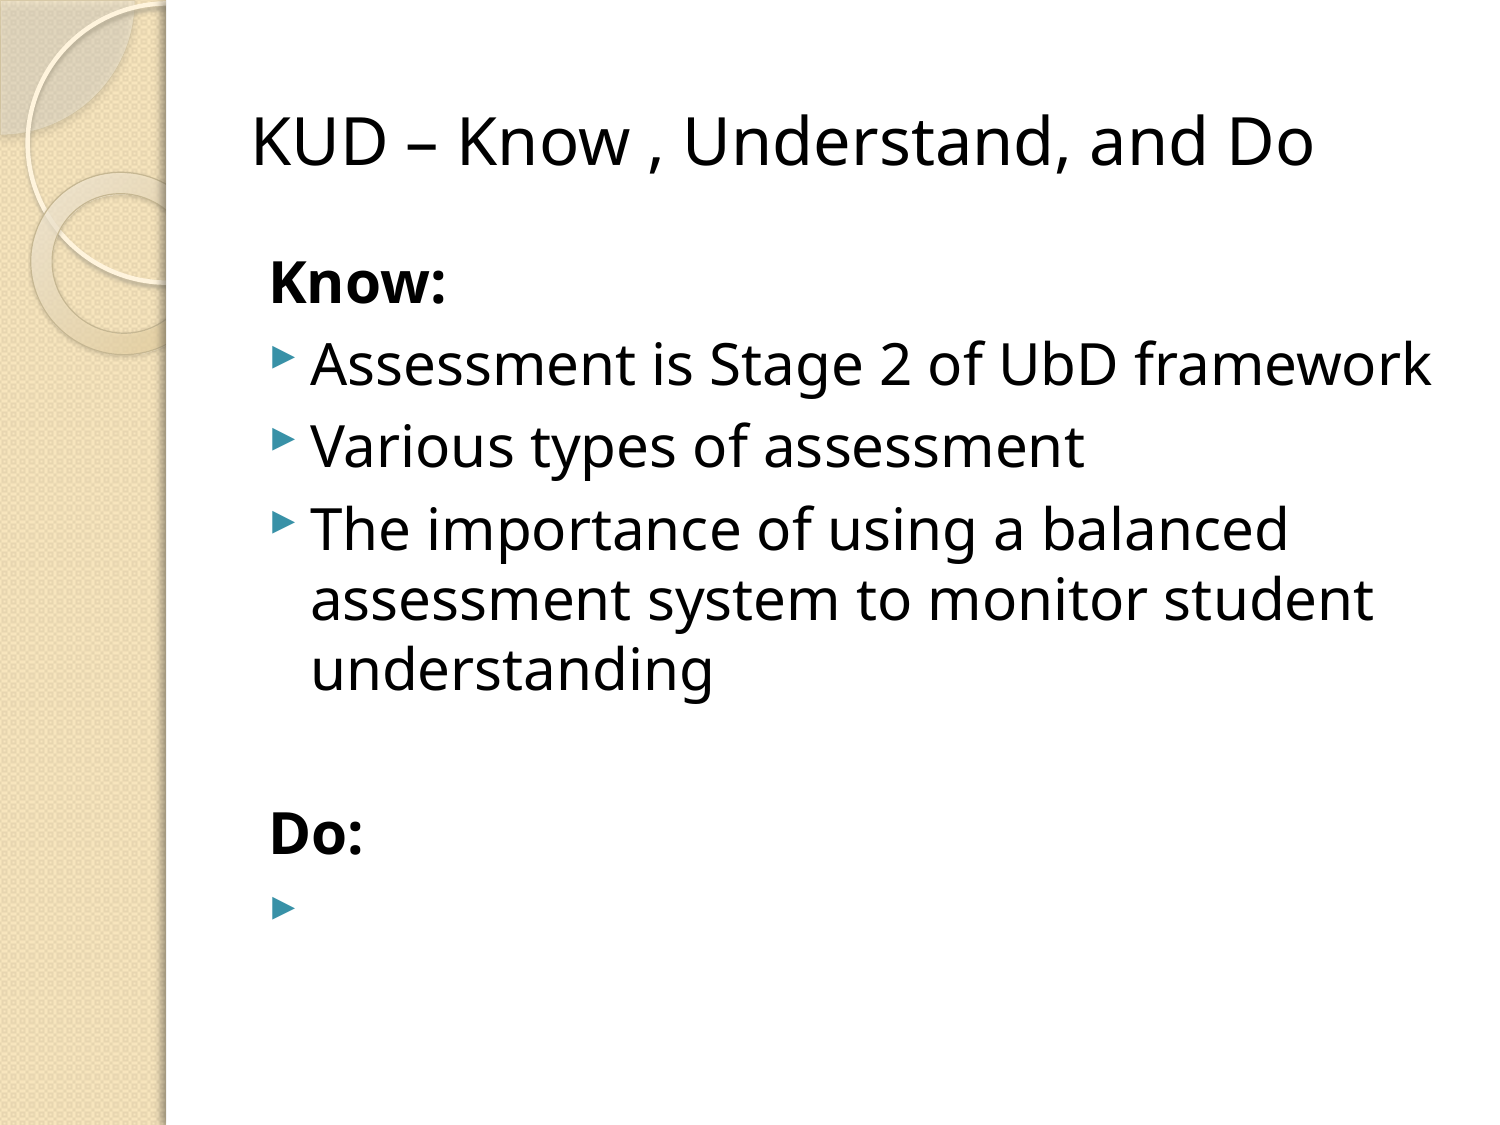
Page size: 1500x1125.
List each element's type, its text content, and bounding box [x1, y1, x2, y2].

title KUD – Know , Understand, and Do [235, 45, 1466, 233]
list Know: Assessment is Stage 2 of UbD framework Various types of assessment The importance of using a balanced assessment system to monitor student understanding Do: [235, 237, 1466, 1025]
